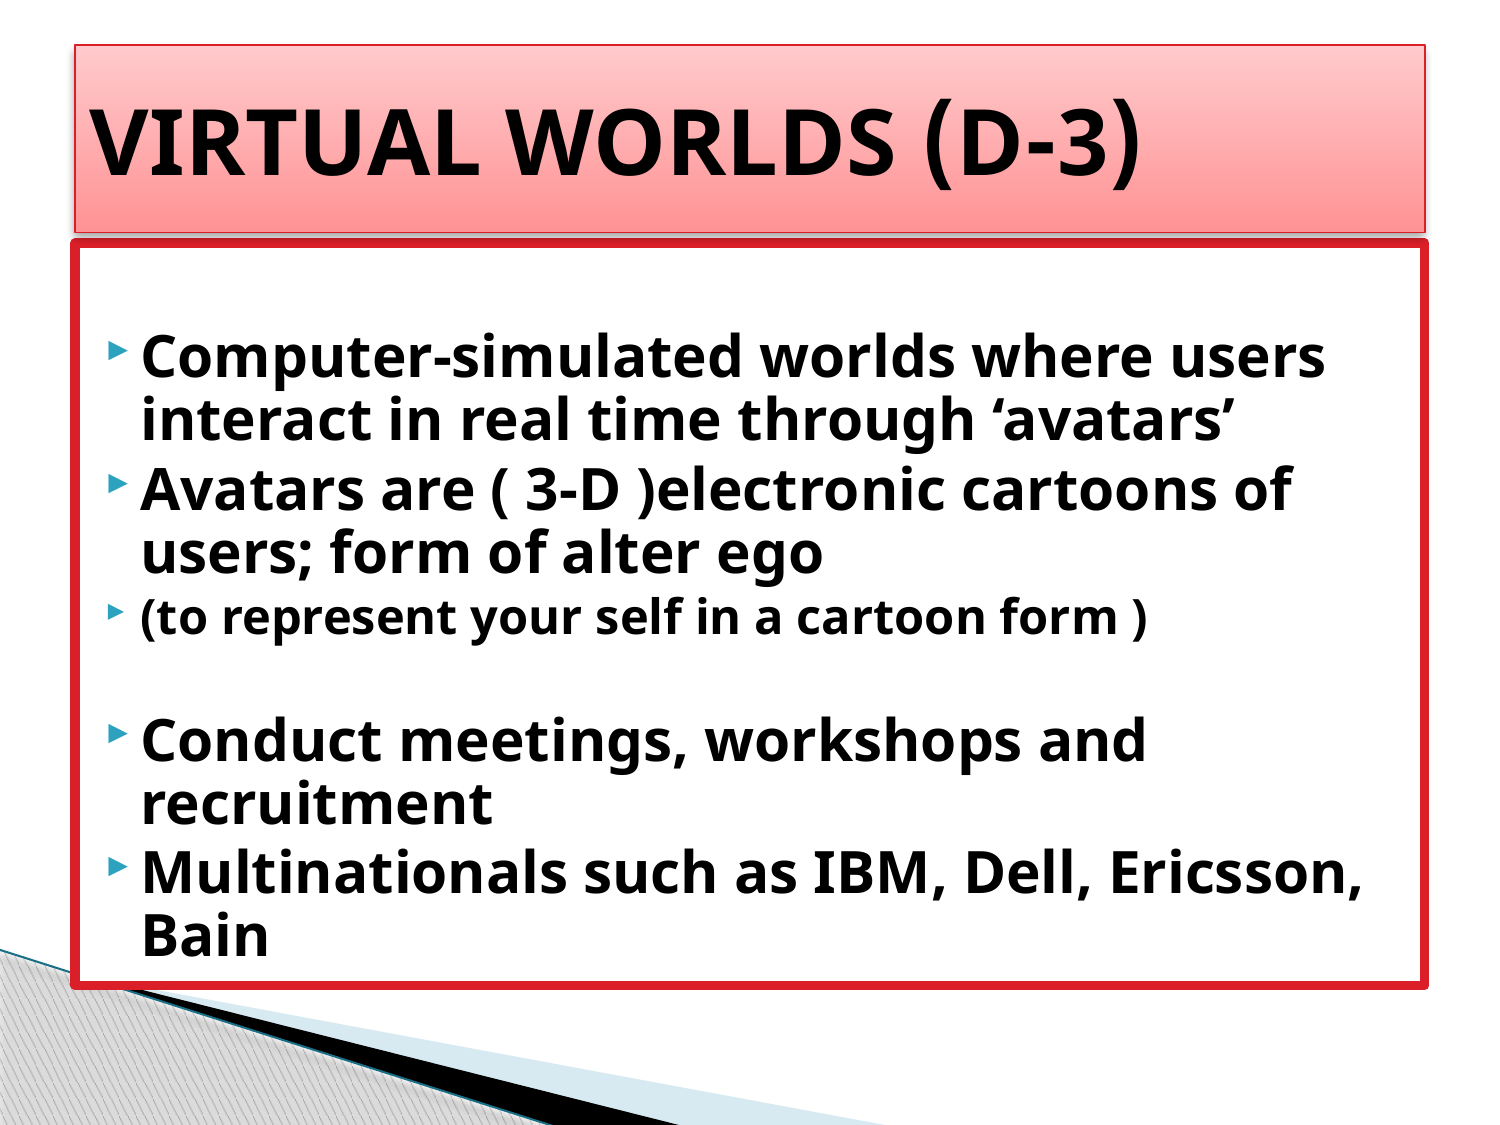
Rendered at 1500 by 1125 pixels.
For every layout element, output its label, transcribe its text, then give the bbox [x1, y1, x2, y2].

title (3-D) VIRTUAL WORLDS [74, 44, 1426, 233]
list Computer-simulated worlds where users interact in real time through ‘avatars’ Avatars are ( 3-D )electronic cartoons of users; form of alter ego (to represent your self in a cartoon form ) Conduct meetings, workshops and recruitment Multinationals such as IBM, Dell, Ericsson, Bain [70, 240, 1429, 990]
